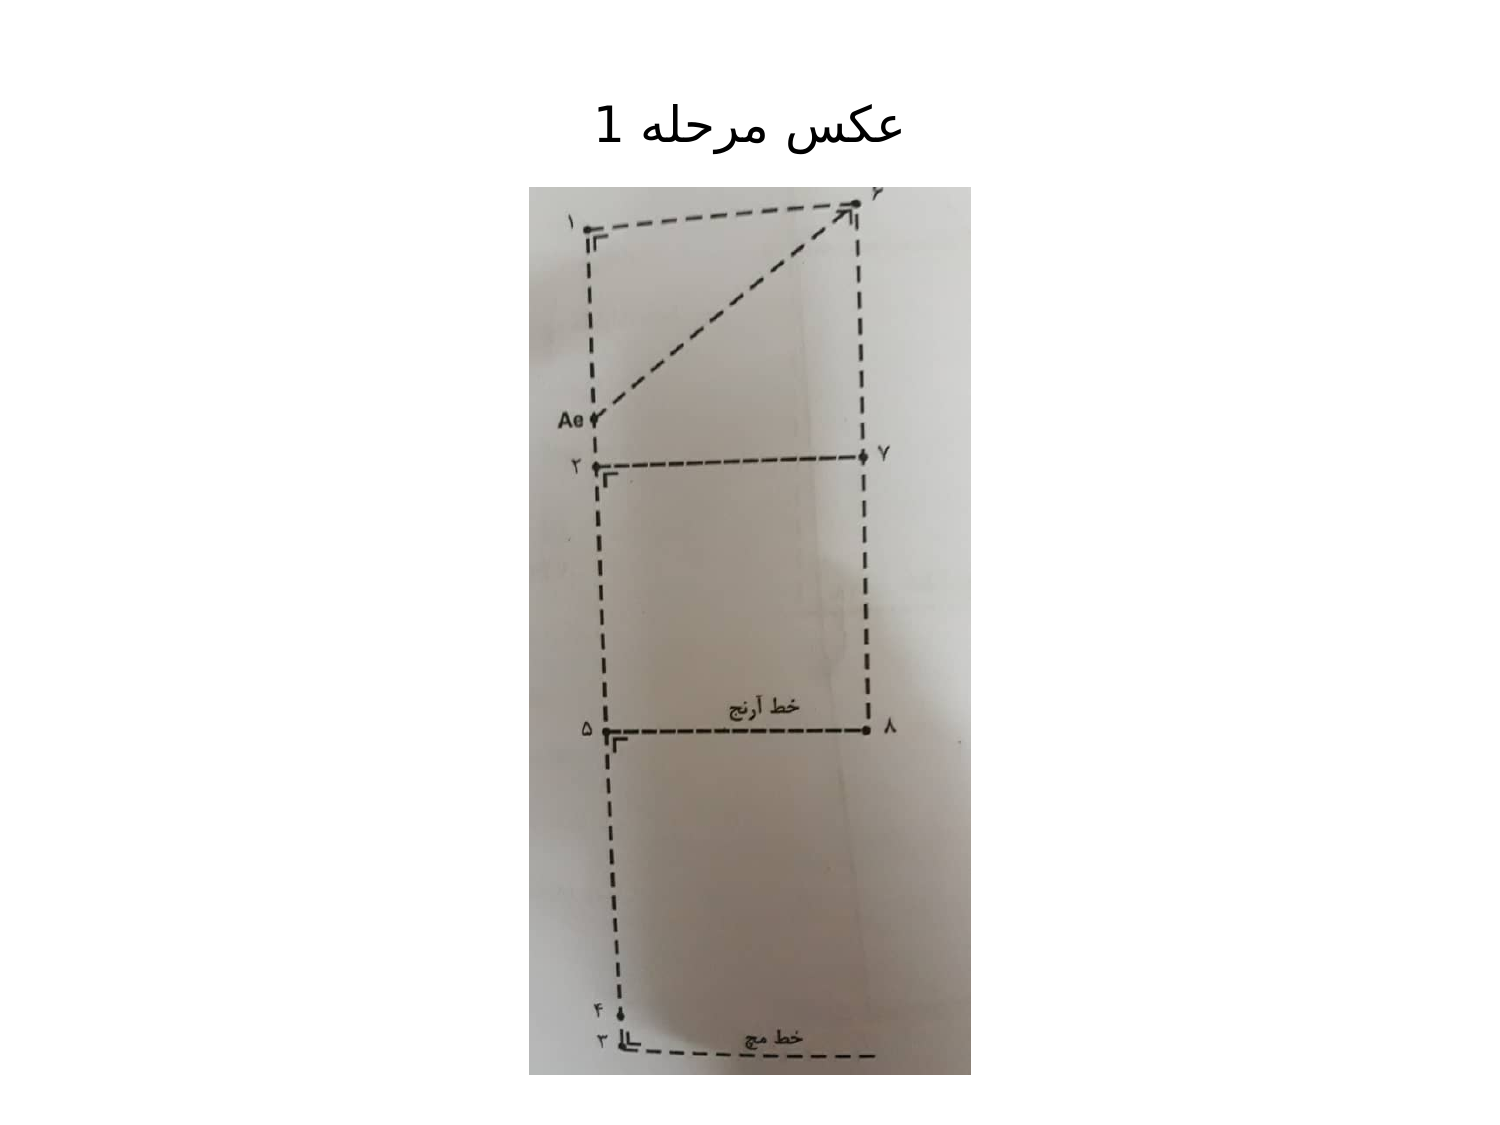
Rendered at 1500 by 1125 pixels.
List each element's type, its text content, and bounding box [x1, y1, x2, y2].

title عکس مرحله 1 [75, 45, 1425, 200]
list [529, 187, 971, 1076]
